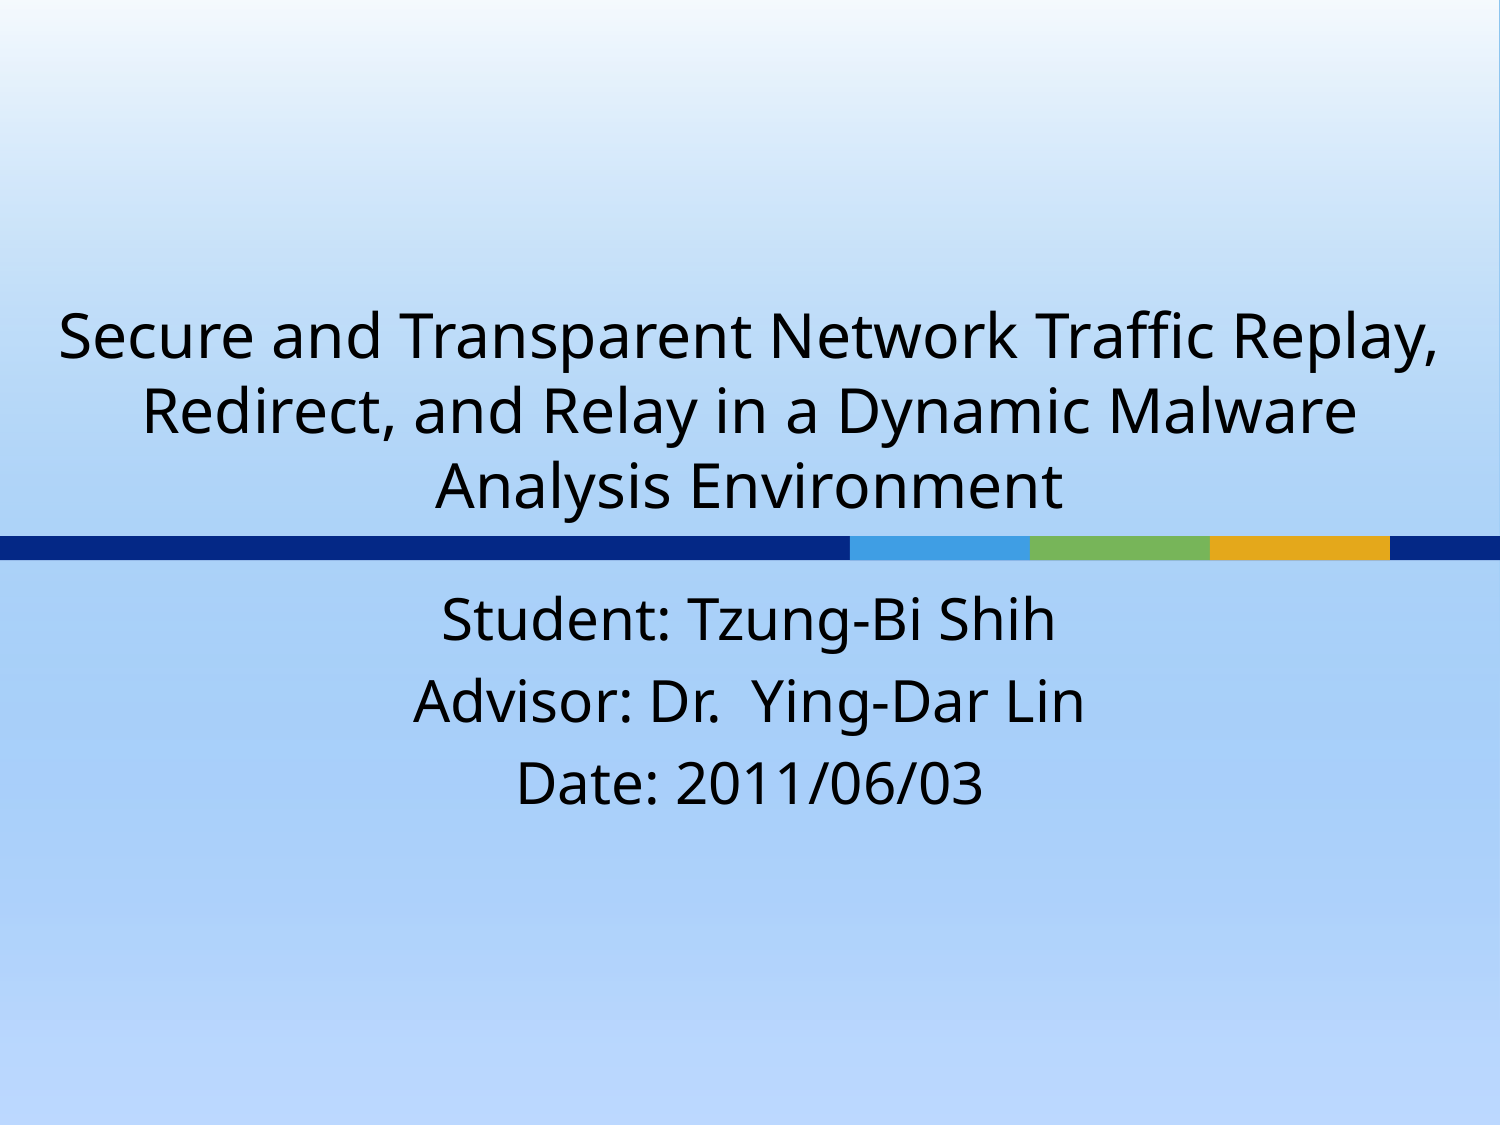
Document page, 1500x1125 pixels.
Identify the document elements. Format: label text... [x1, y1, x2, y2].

subtitle Student: Tzung-Bi Shih Advisor: Dr. Ying-Dar Lin Date: 2011/06/03 [225, 575, 1275, 863]
title Secure and Transparent Network Traffic Replay, Redirect, and Relay in a Dynamic Malware Analysis Environment [0, 287, 1500, 529]
